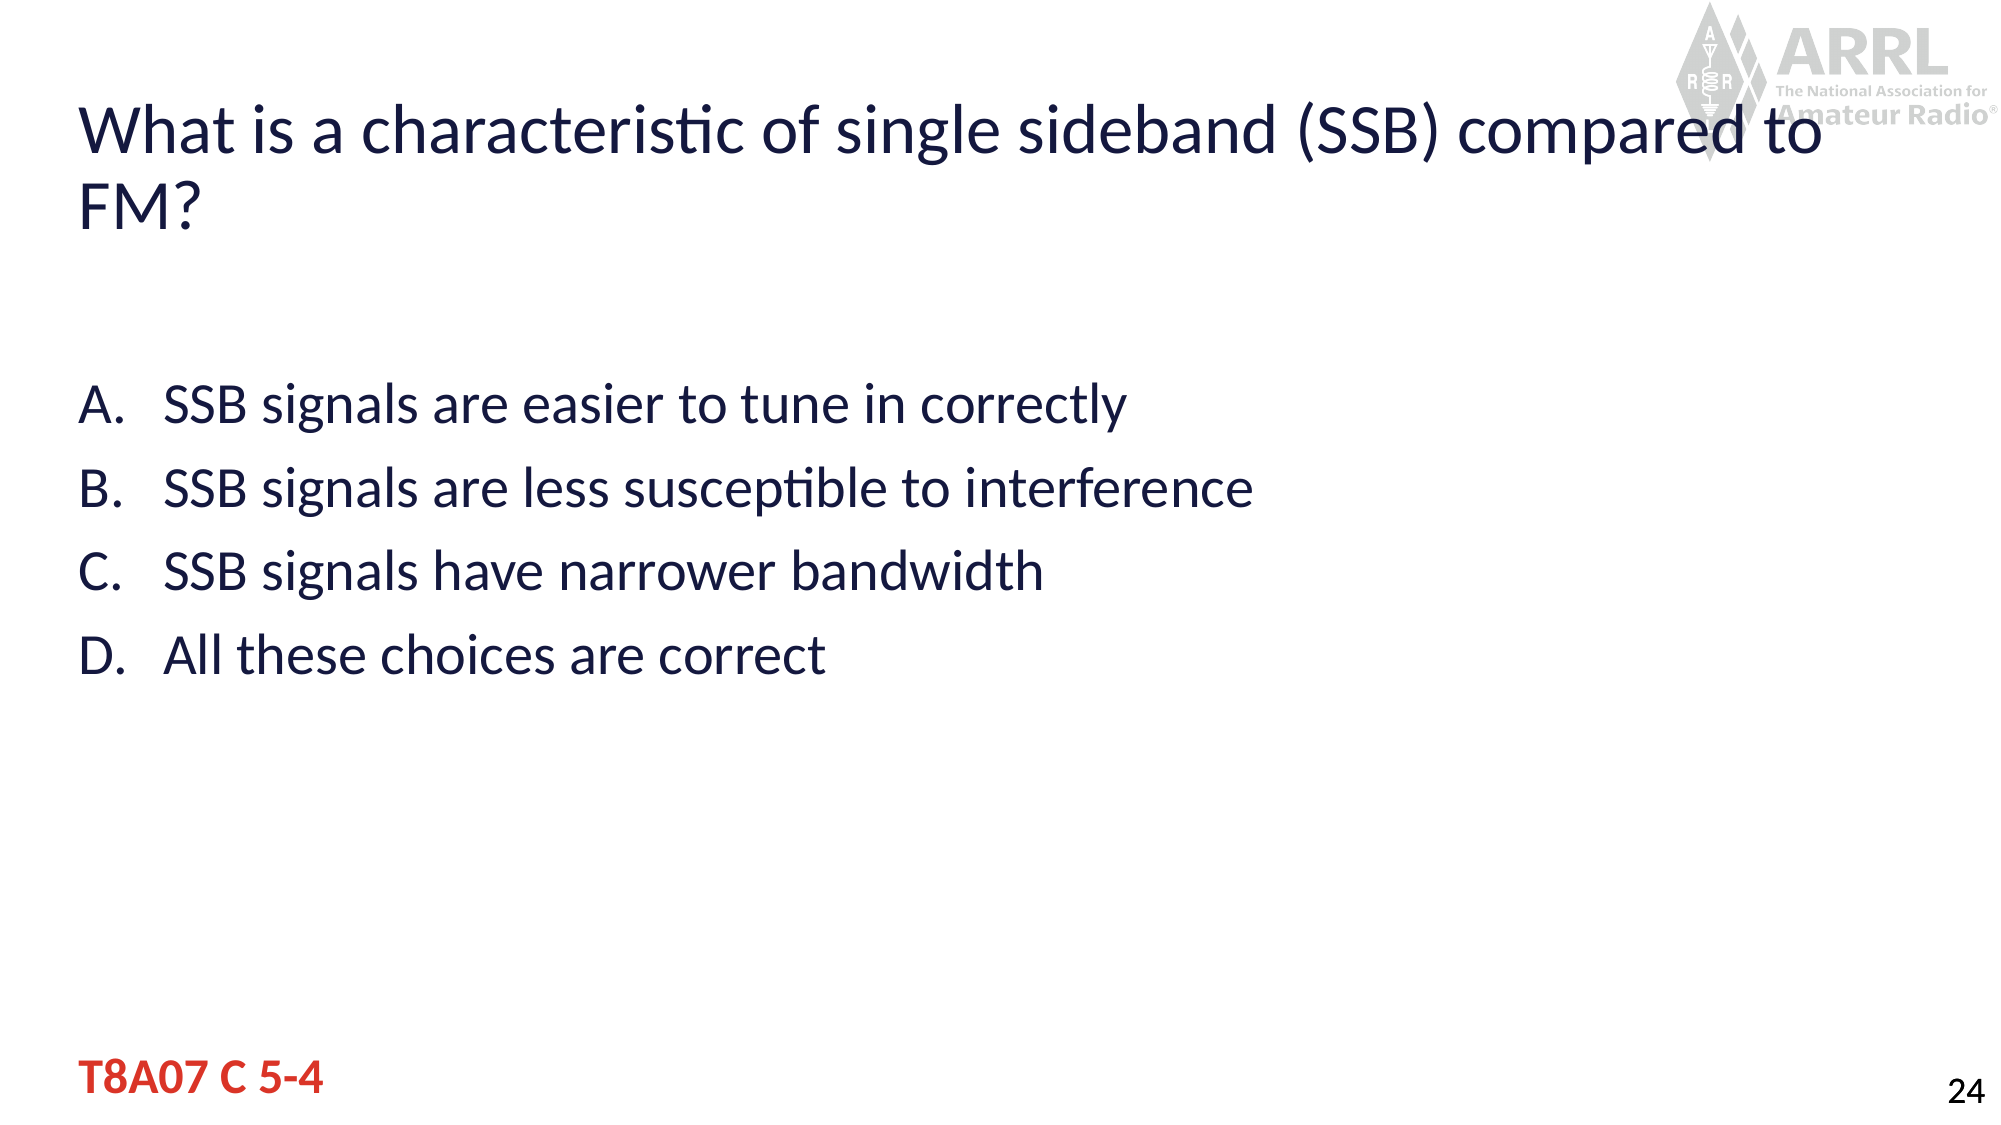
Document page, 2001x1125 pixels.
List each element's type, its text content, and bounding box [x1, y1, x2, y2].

picture [1674, 0, 2000, 164]
text_box T8A07 C 5-4 [63, 1036, 921, 1112]
title What is a characteristic of single sideband (SSB) compared to FM? [63, 59, 1863, 278]
list SSB signals are easier to tune in correctly SSB signals are less susceptible to interference SSB signals have narrower bandwidth All these choices are correct [63, 365, 1863, 989]
